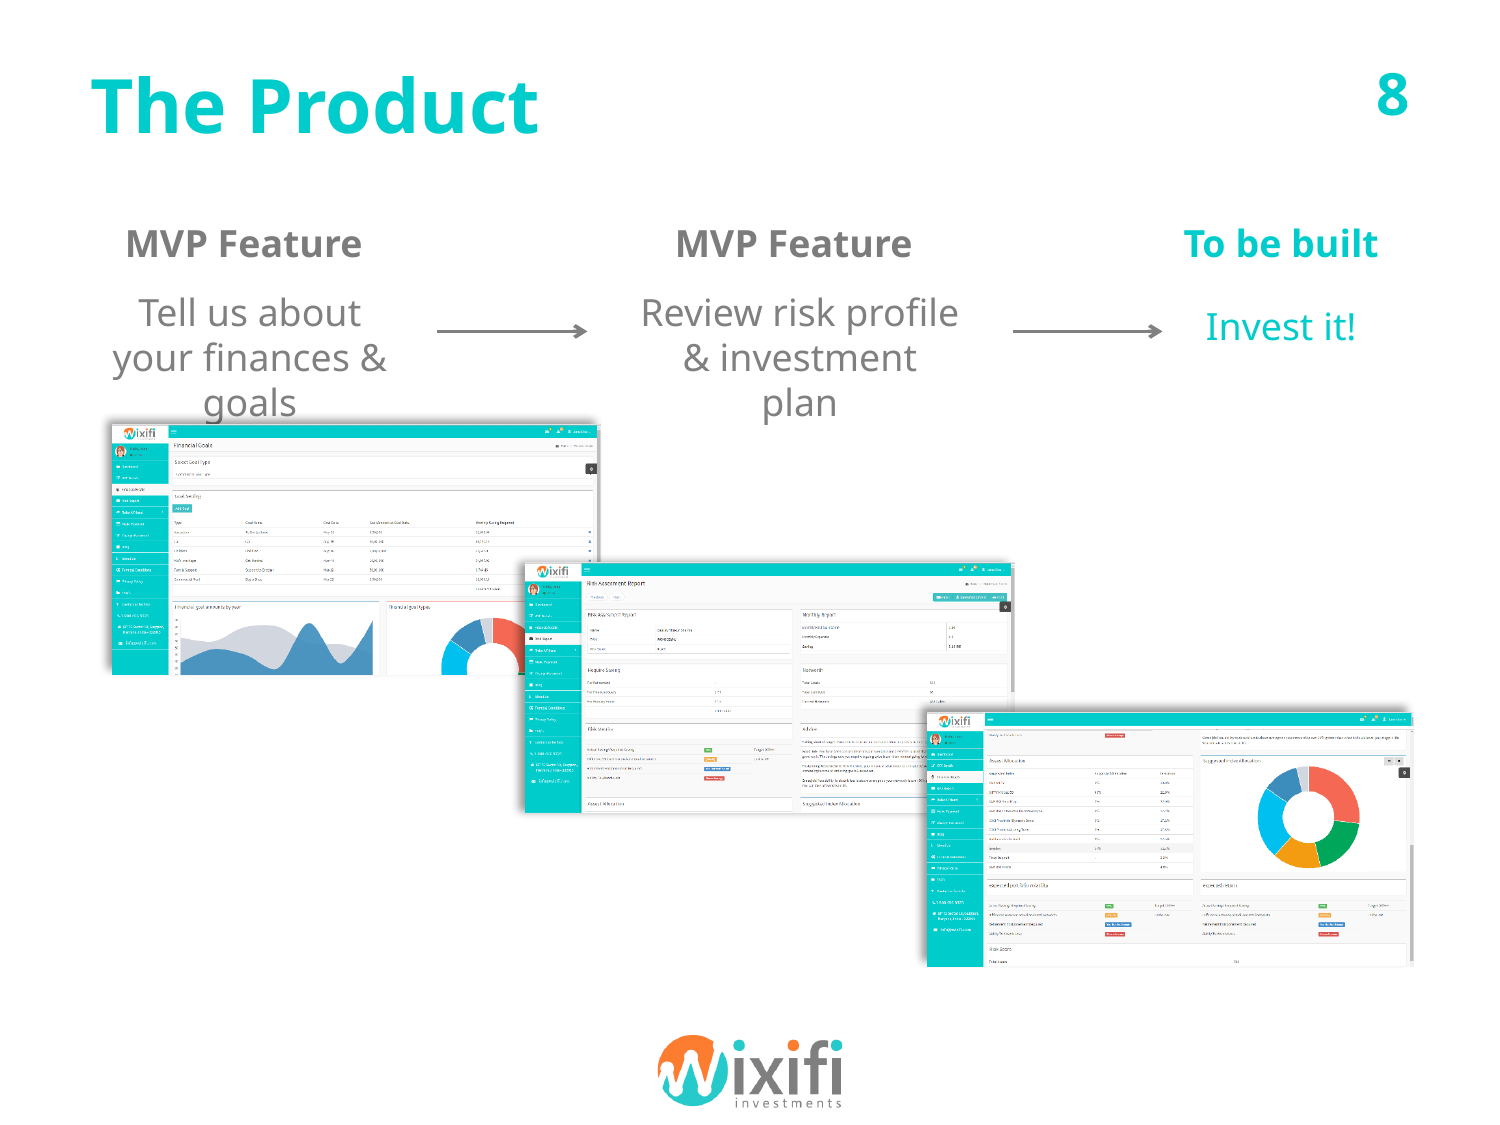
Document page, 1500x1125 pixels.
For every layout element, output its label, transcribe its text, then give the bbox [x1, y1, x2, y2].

picture [927, 712, 1414, 968]
picture [112, 424, 602, 676]
text_box Invest it! [1187, 295, 1375, 356]
text_box MVP Feature [87, 212, 400, 273]
text_box Review risk profile & investment plan [624, 281, 975, 432]
text_box Tell us about your finances & goals [87, 281, 413, 432]
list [525, 562, 1015, 813]
title The Product [75, 45, 1025, 163]
slide_number 8 [1312, 50, 1425, 138]
text_box To be built [1124, 212, 1438, 273]
text_box MVP Feature [637, 212, 950, 273]
picture [650, 1029, 850, 1113]
